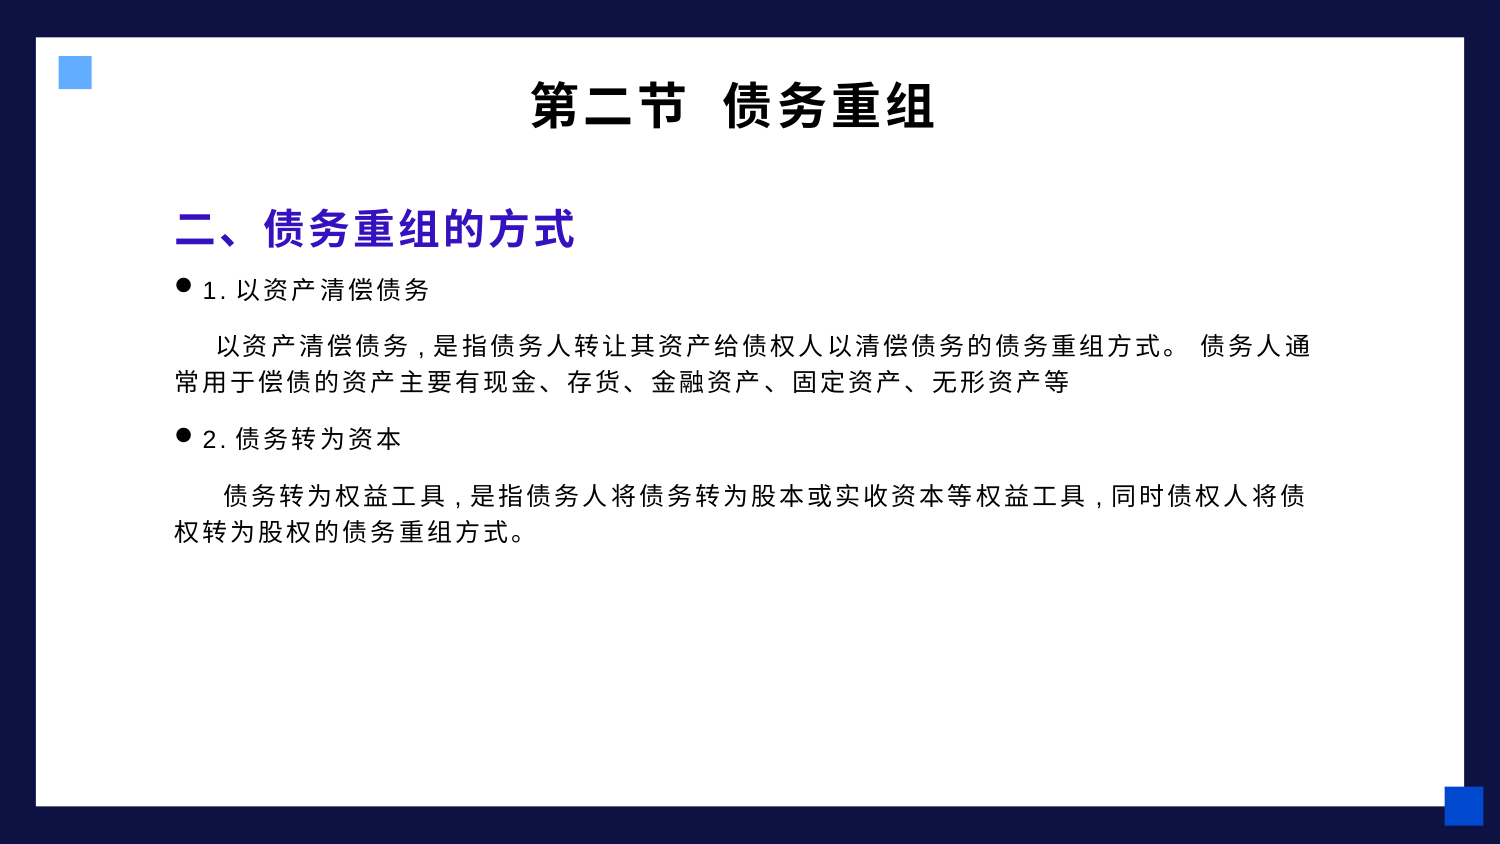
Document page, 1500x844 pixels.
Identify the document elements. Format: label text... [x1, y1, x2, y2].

list 1.以资产清偿债务 以资产清偿债务,是指债务人转让其资产给债权人以清偿债务的债务重组方式。 债务人通常用于偿债的资产主要有现金、存货、金融资产、固定资产、无形资产等 2.债务转为资本 债务转为权益工具,是指债务人将债务转为股本或实收资本等权益工具,同时债权人将债权转为股权的债务重组方式。 [157, 268, 1343, 693]
title 二、债务重组的方式 [157, 173, 1343, 263]
text_box 第二节 债务重组 [514, 67, 966, 143]
